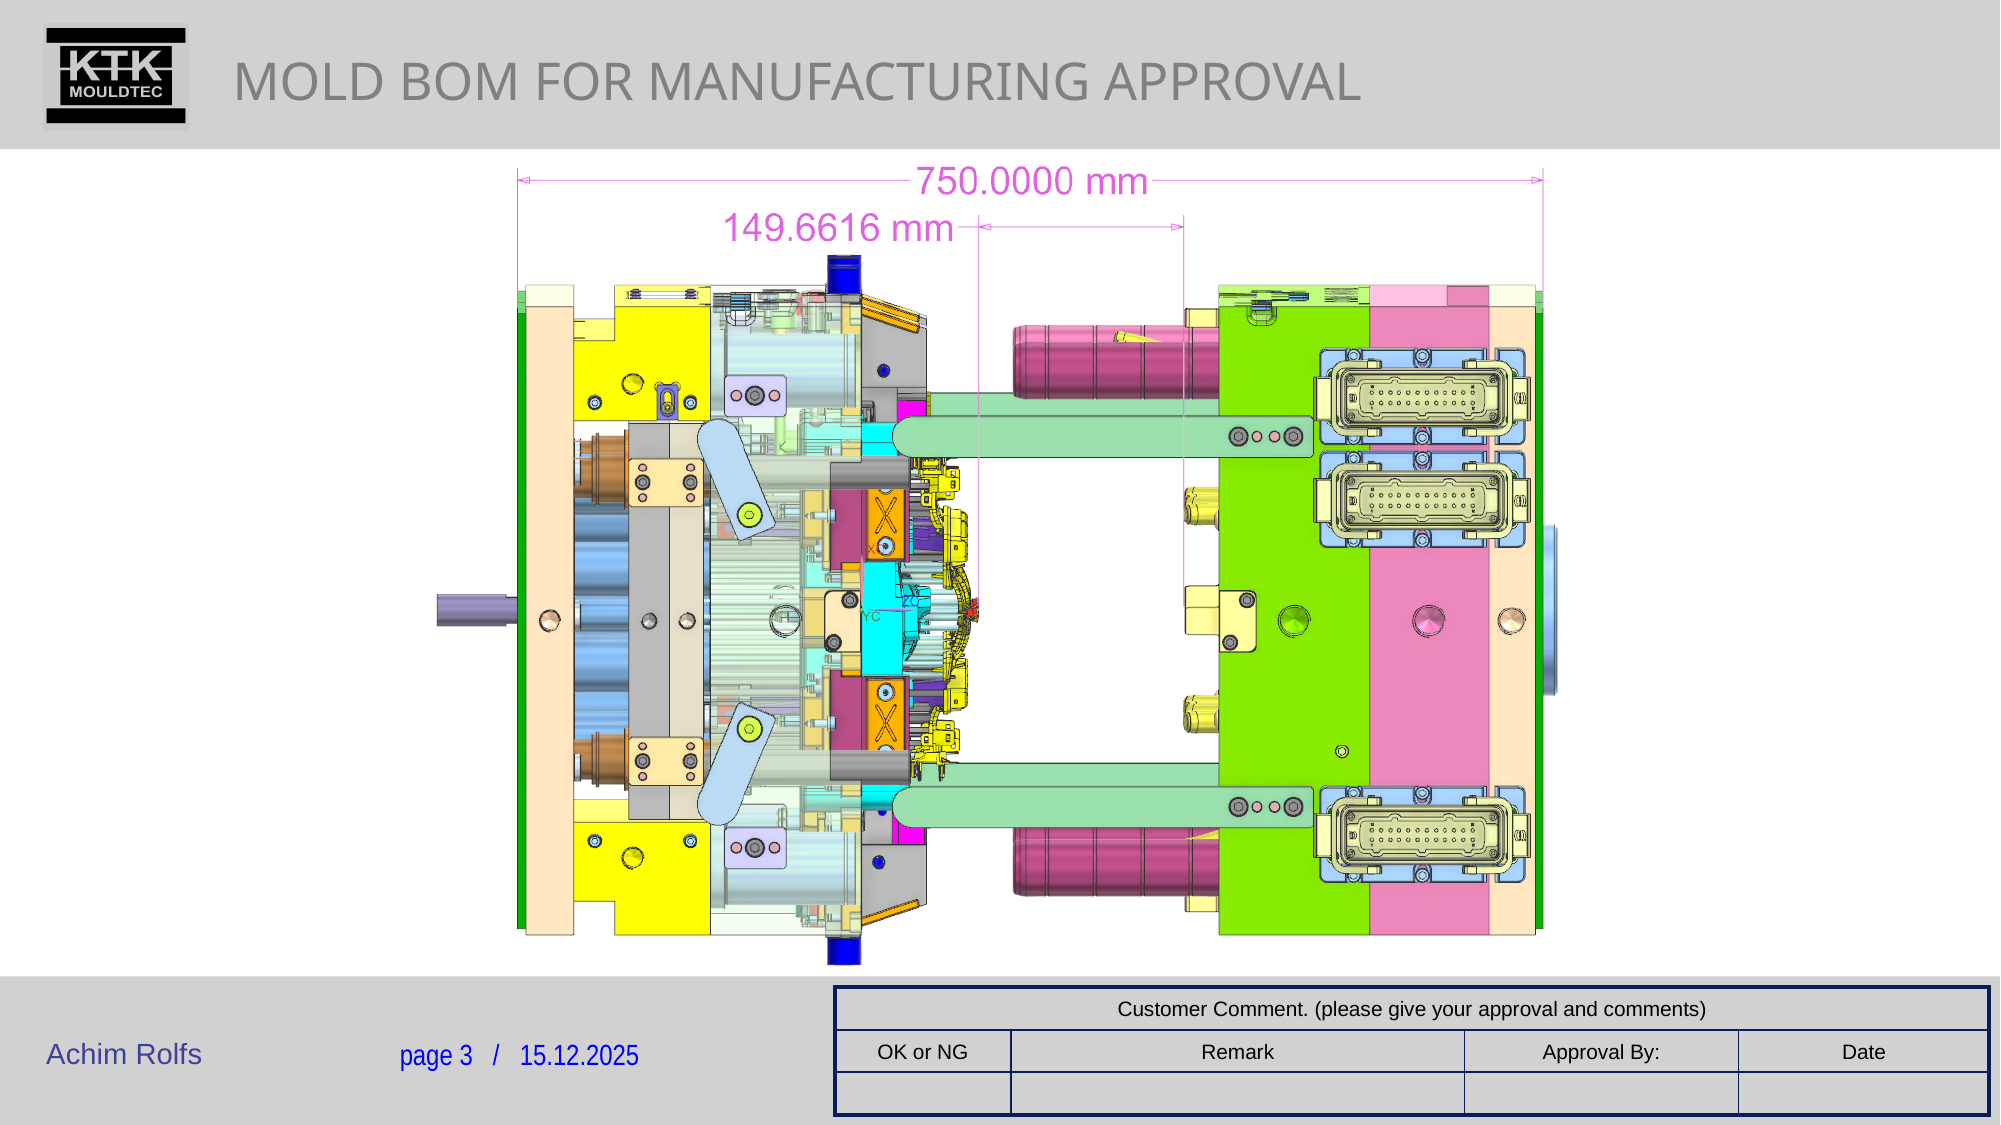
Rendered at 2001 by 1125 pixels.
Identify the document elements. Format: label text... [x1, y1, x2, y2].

text_box page 3 / 15.12.2025 [370, 1011, 670, 1066]
picture [417, 150, 1583, 975]
